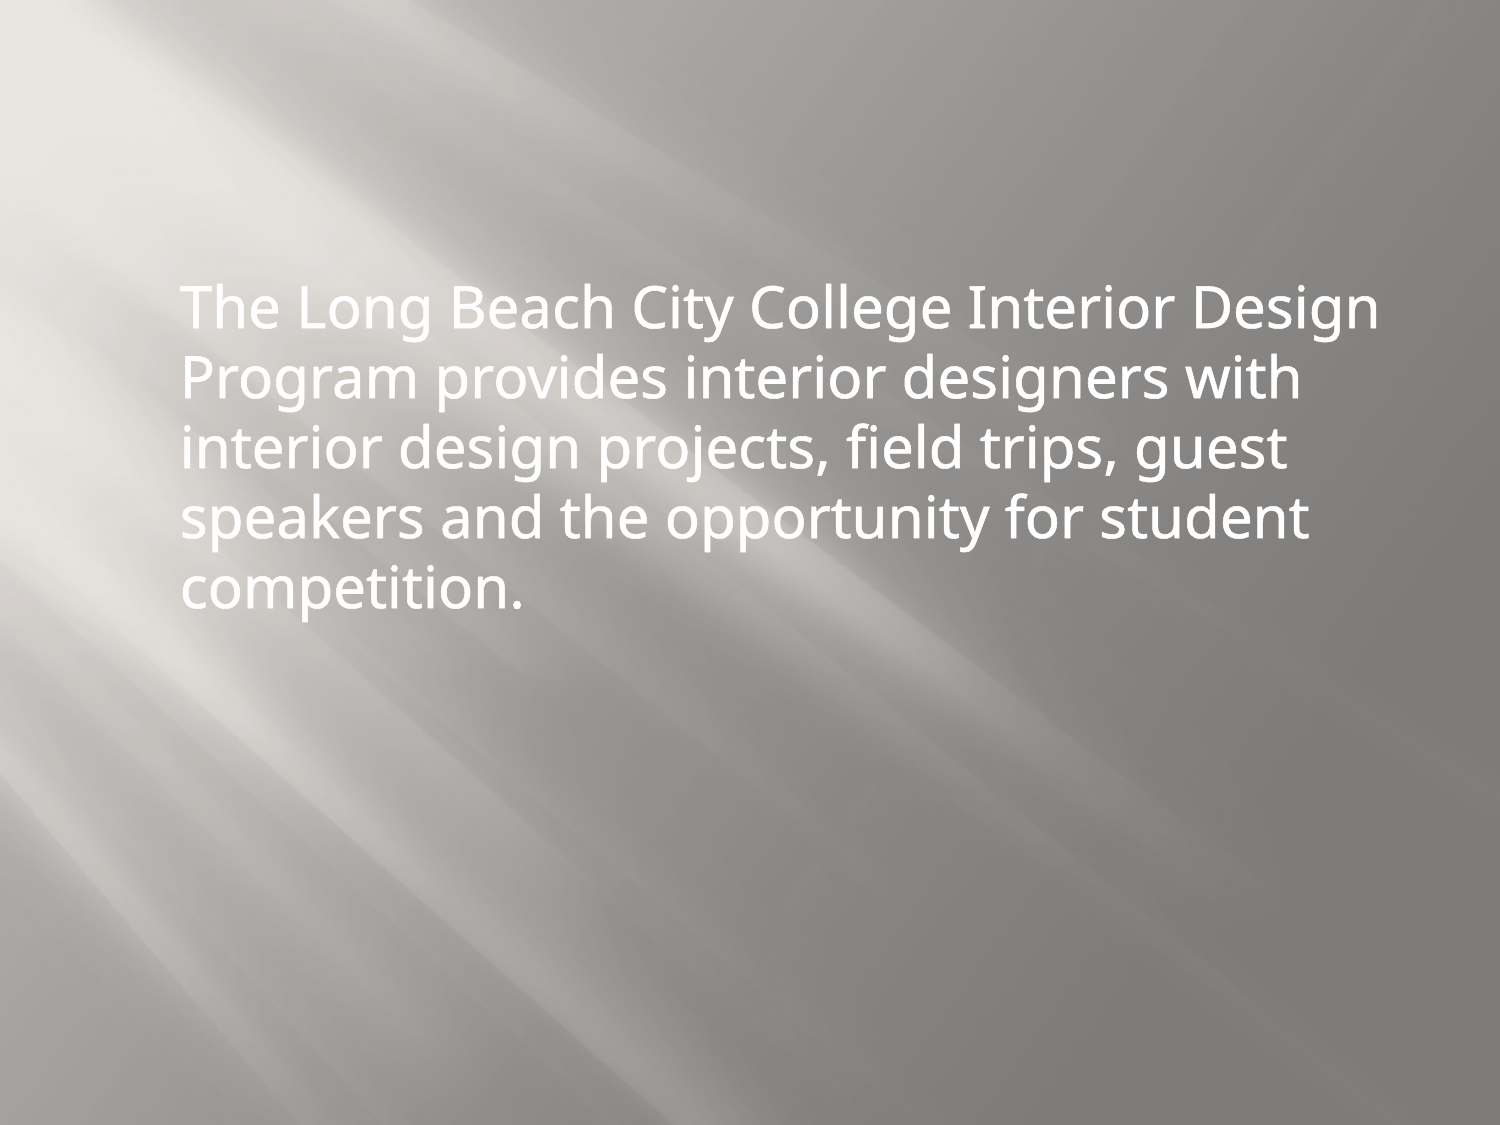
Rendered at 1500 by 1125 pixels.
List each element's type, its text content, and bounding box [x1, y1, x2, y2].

list The Long Beach City College Interior Design Program provides interior designers with interior design projects, field trips, guest speakers and the opportunity for student competition. [75, 262, 1425, 1035]
